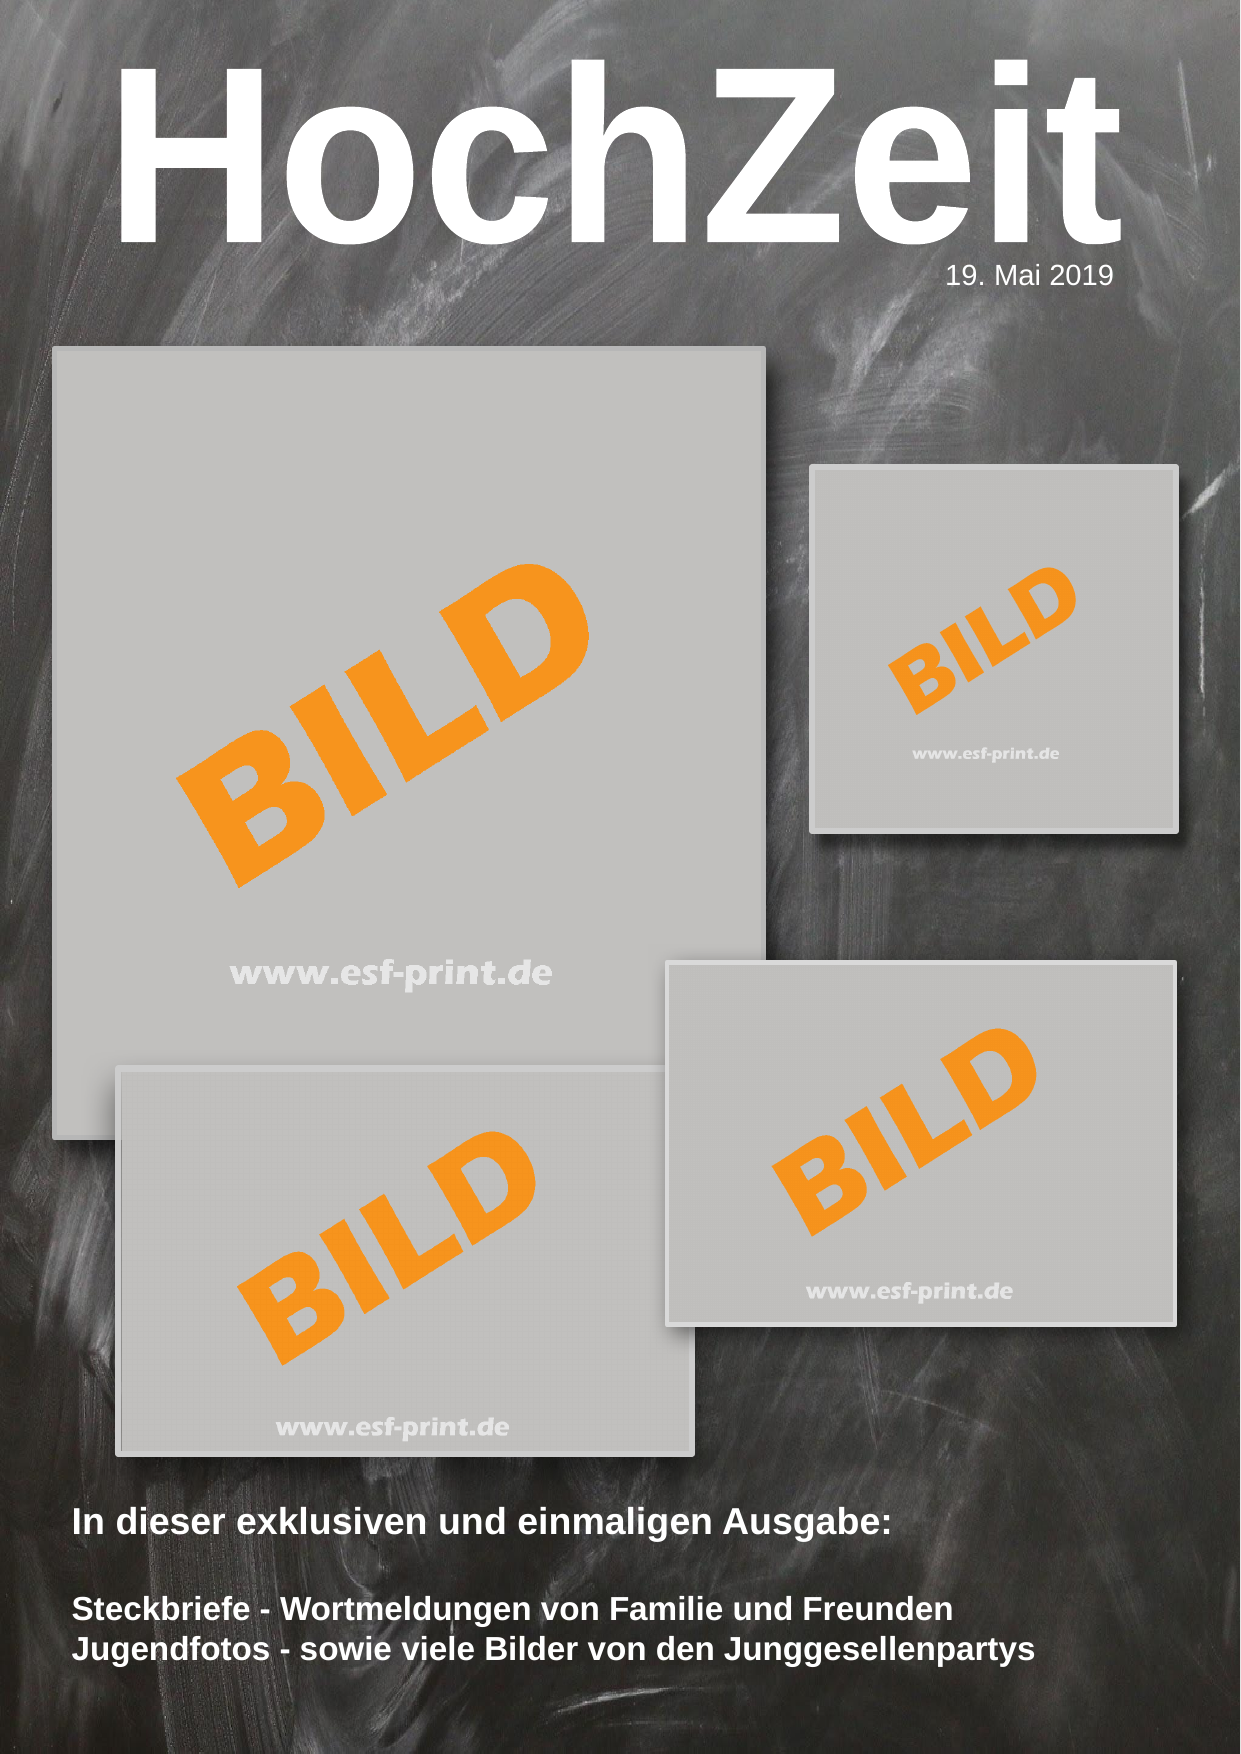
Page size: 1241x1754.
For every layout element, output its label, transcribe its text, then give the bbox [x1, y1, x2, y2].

text_box 19. Mai 2019 [625, 241, 1130, 298]
text_box In dieser exklusiven und einmaligen Ausgabe: Steckbriefe - Wortmeldungen von Familie und Freunden Jugendfotos - sowie viele Bilder von den Junggesellenpartys [56, 1481, 1193, 1698]
picture [0, 0, 1241, 1754]
